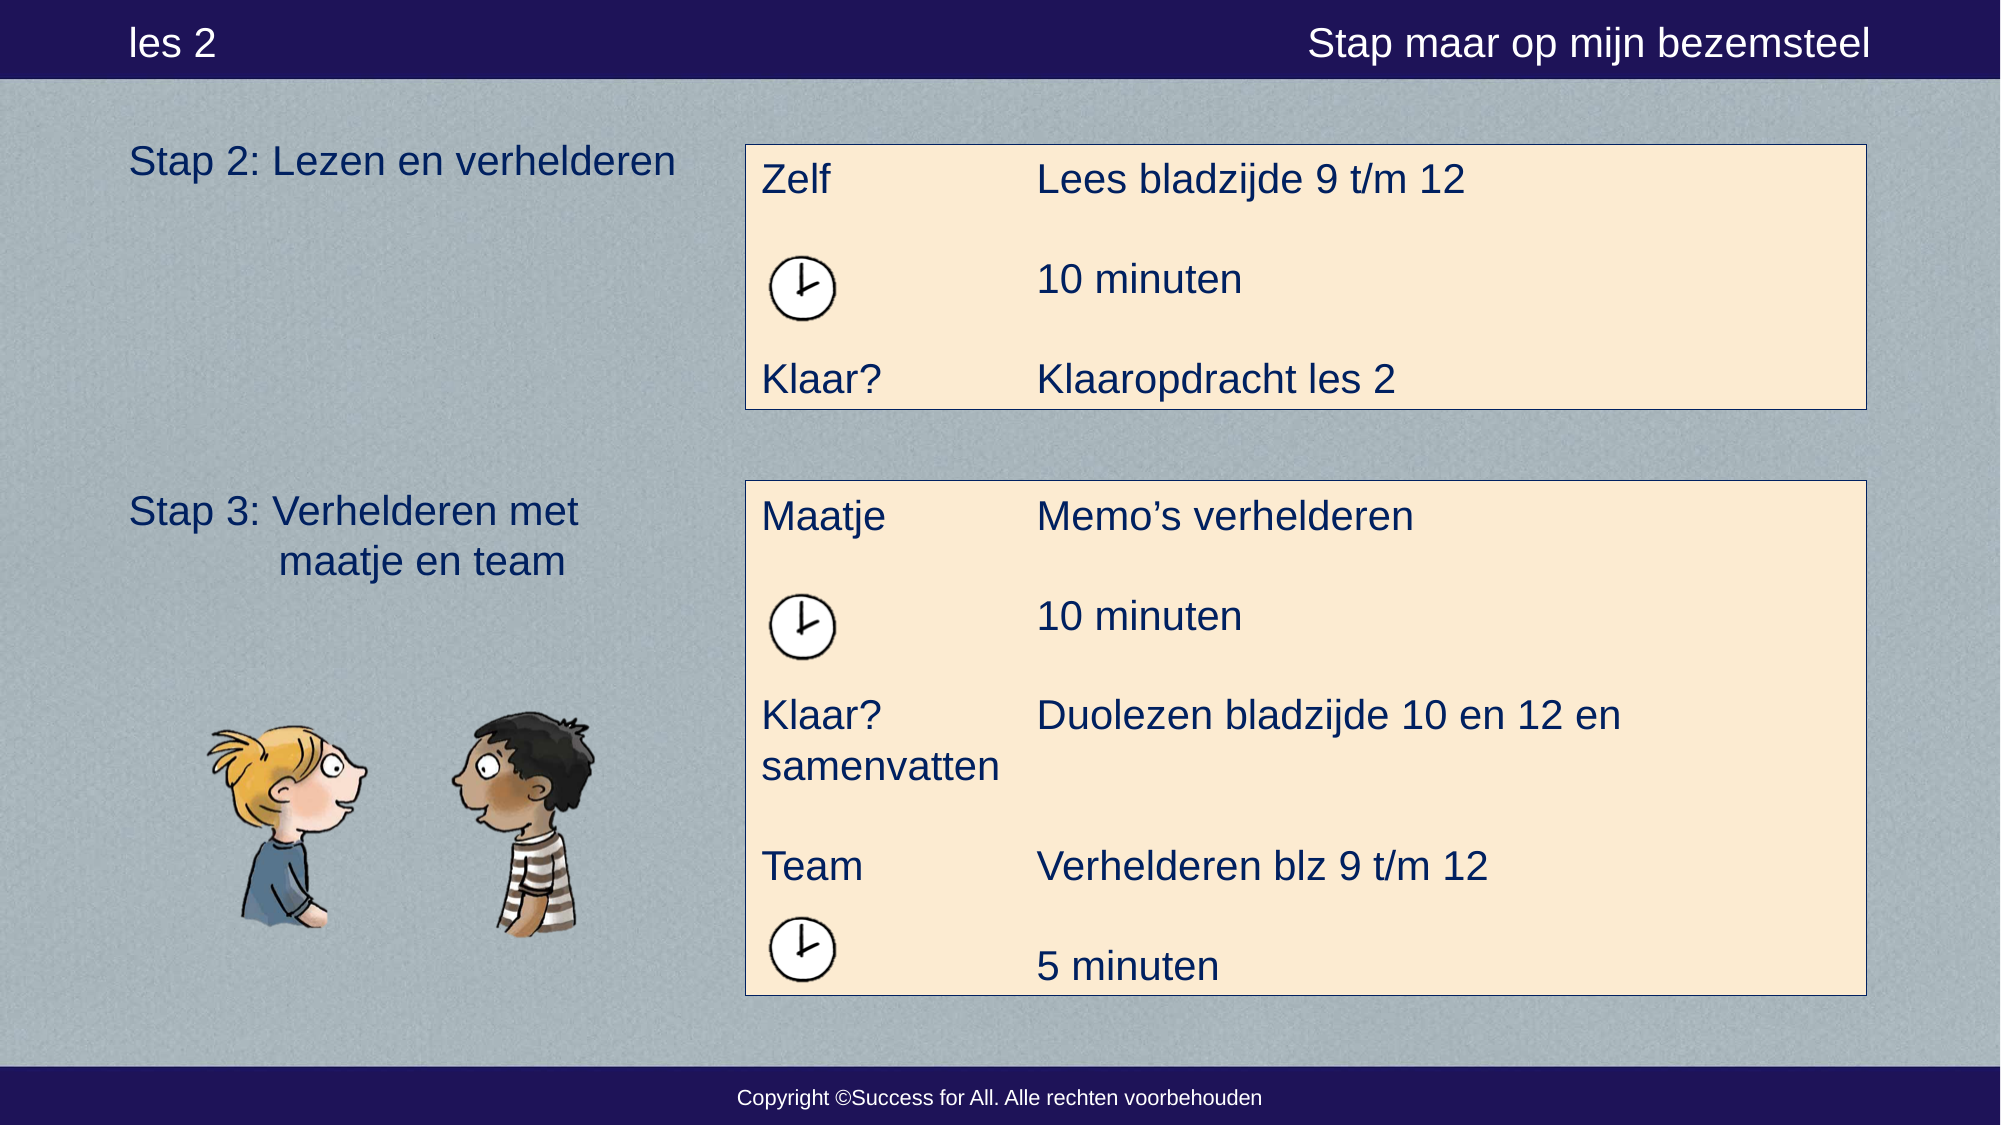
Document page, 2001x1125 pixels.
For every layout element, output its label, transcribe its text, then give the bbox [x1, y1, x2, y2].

text_box Zelf Lees bladzijde 9 t/m 12 10 minuten Klaar? Klaaropdracht les 2 [745, 144, 1867, 410]
text_box Stap maar op mijn bezemsteel [999, 8, 1886, 73]
picture [0, 0, 2001, 1125]
text_box Copyright ©Success for All. Alle rechten voorbehouden [0, 1076, 2000, 1125]
text_box les 2 [114, 8, 354, 73]
text_box Maatje Memo’s verhelderen 10 minuten Klaar? Duolezen bladzijde 10 en 12 en samenvatten Team Verhelderen blz 9 t/m 12 5 minuten [745, 480, 1867, 996]
text_box Stap 2: Lezen en verhelderen Stap 3: Verhelderen met maatje en team [114, 126, 907, 592]
